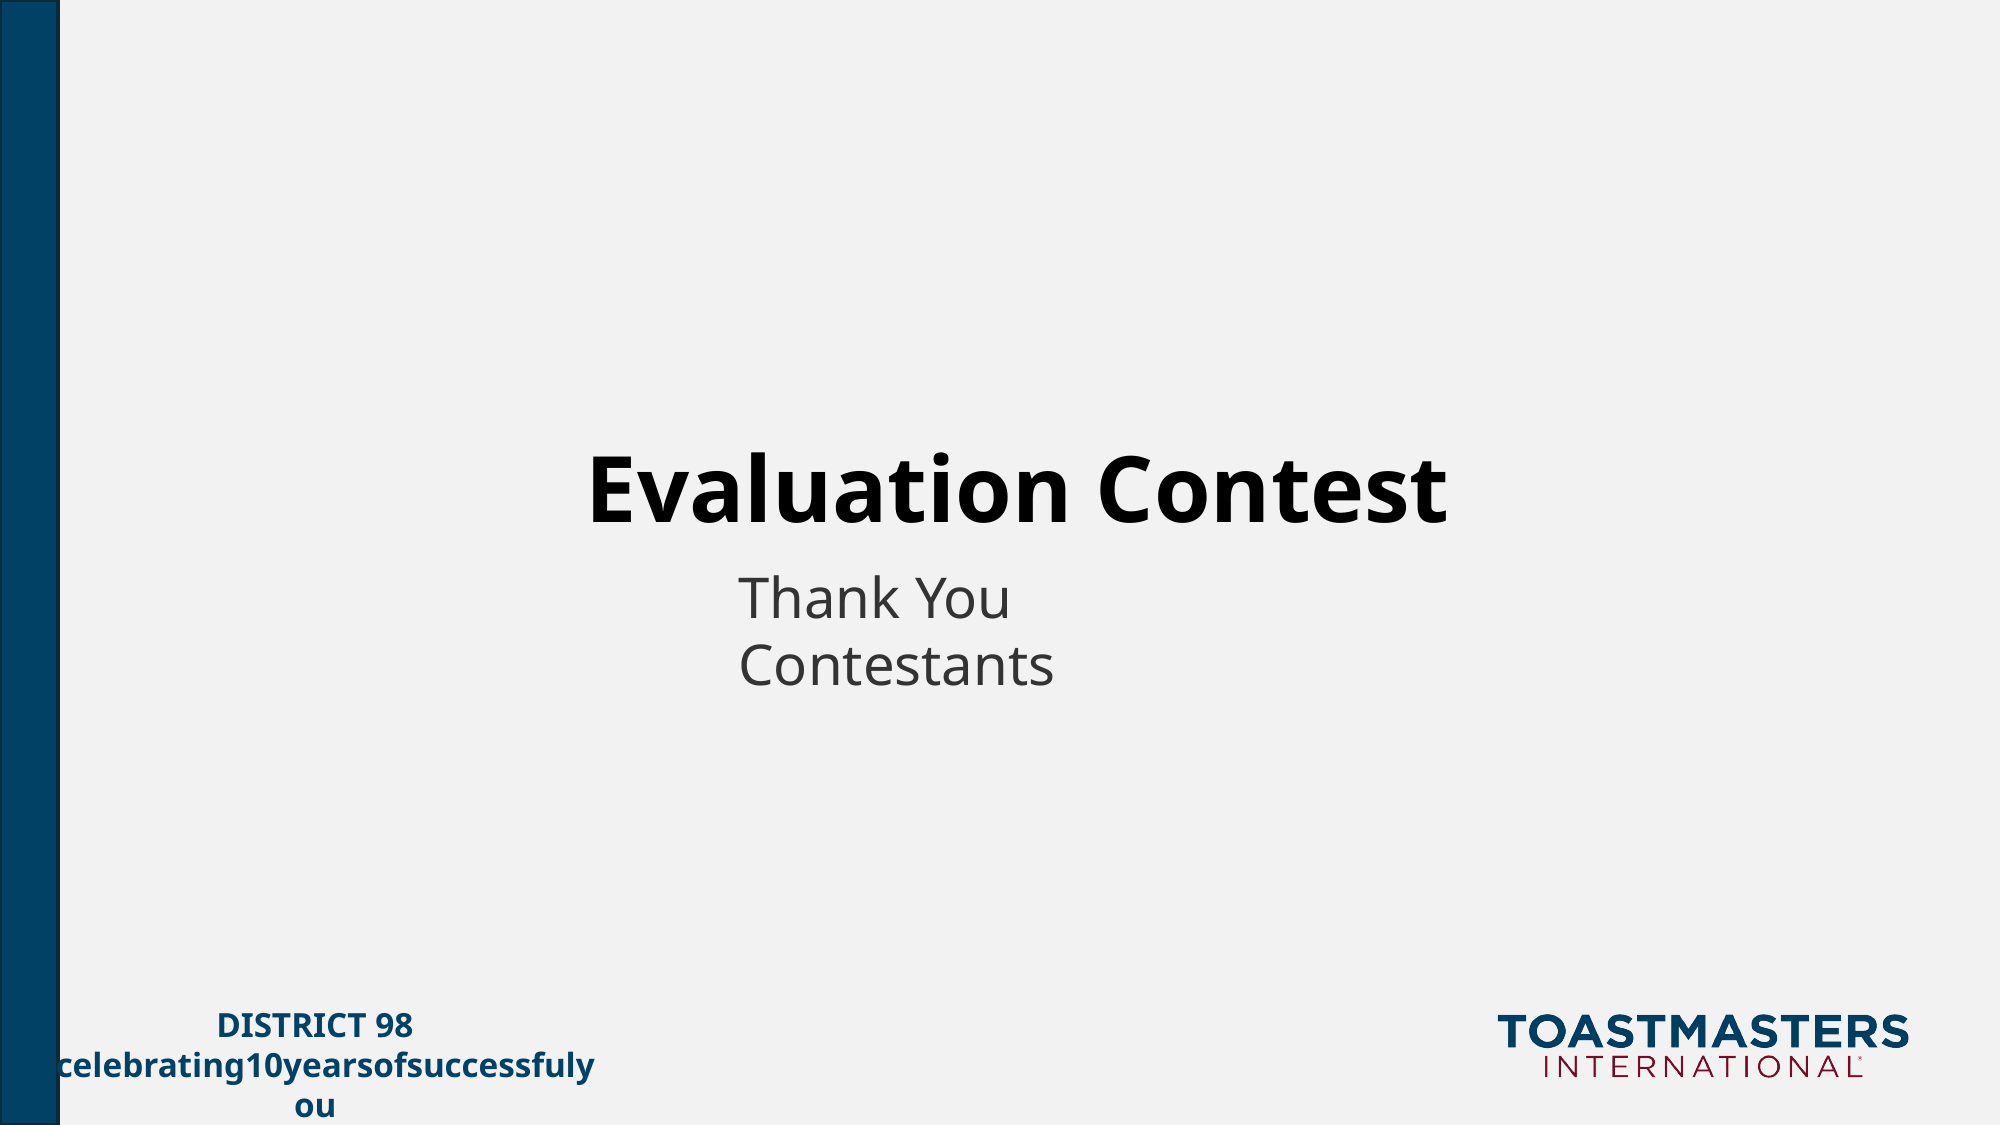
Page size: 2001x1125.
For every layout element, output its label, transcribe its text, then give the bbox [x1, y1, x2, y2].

text_box Thank You Contestants [736, 560, 1329, 698]
picture [1383, 631, 2000, 1125]
text_box DISTRICT 98 #celebrating10yearsofsuccessfulyou [10, 996, 620, 1125]
title Evaluation Contest [114, 408, 1921, 578]
text_box [0, 0, 60, 1125]
